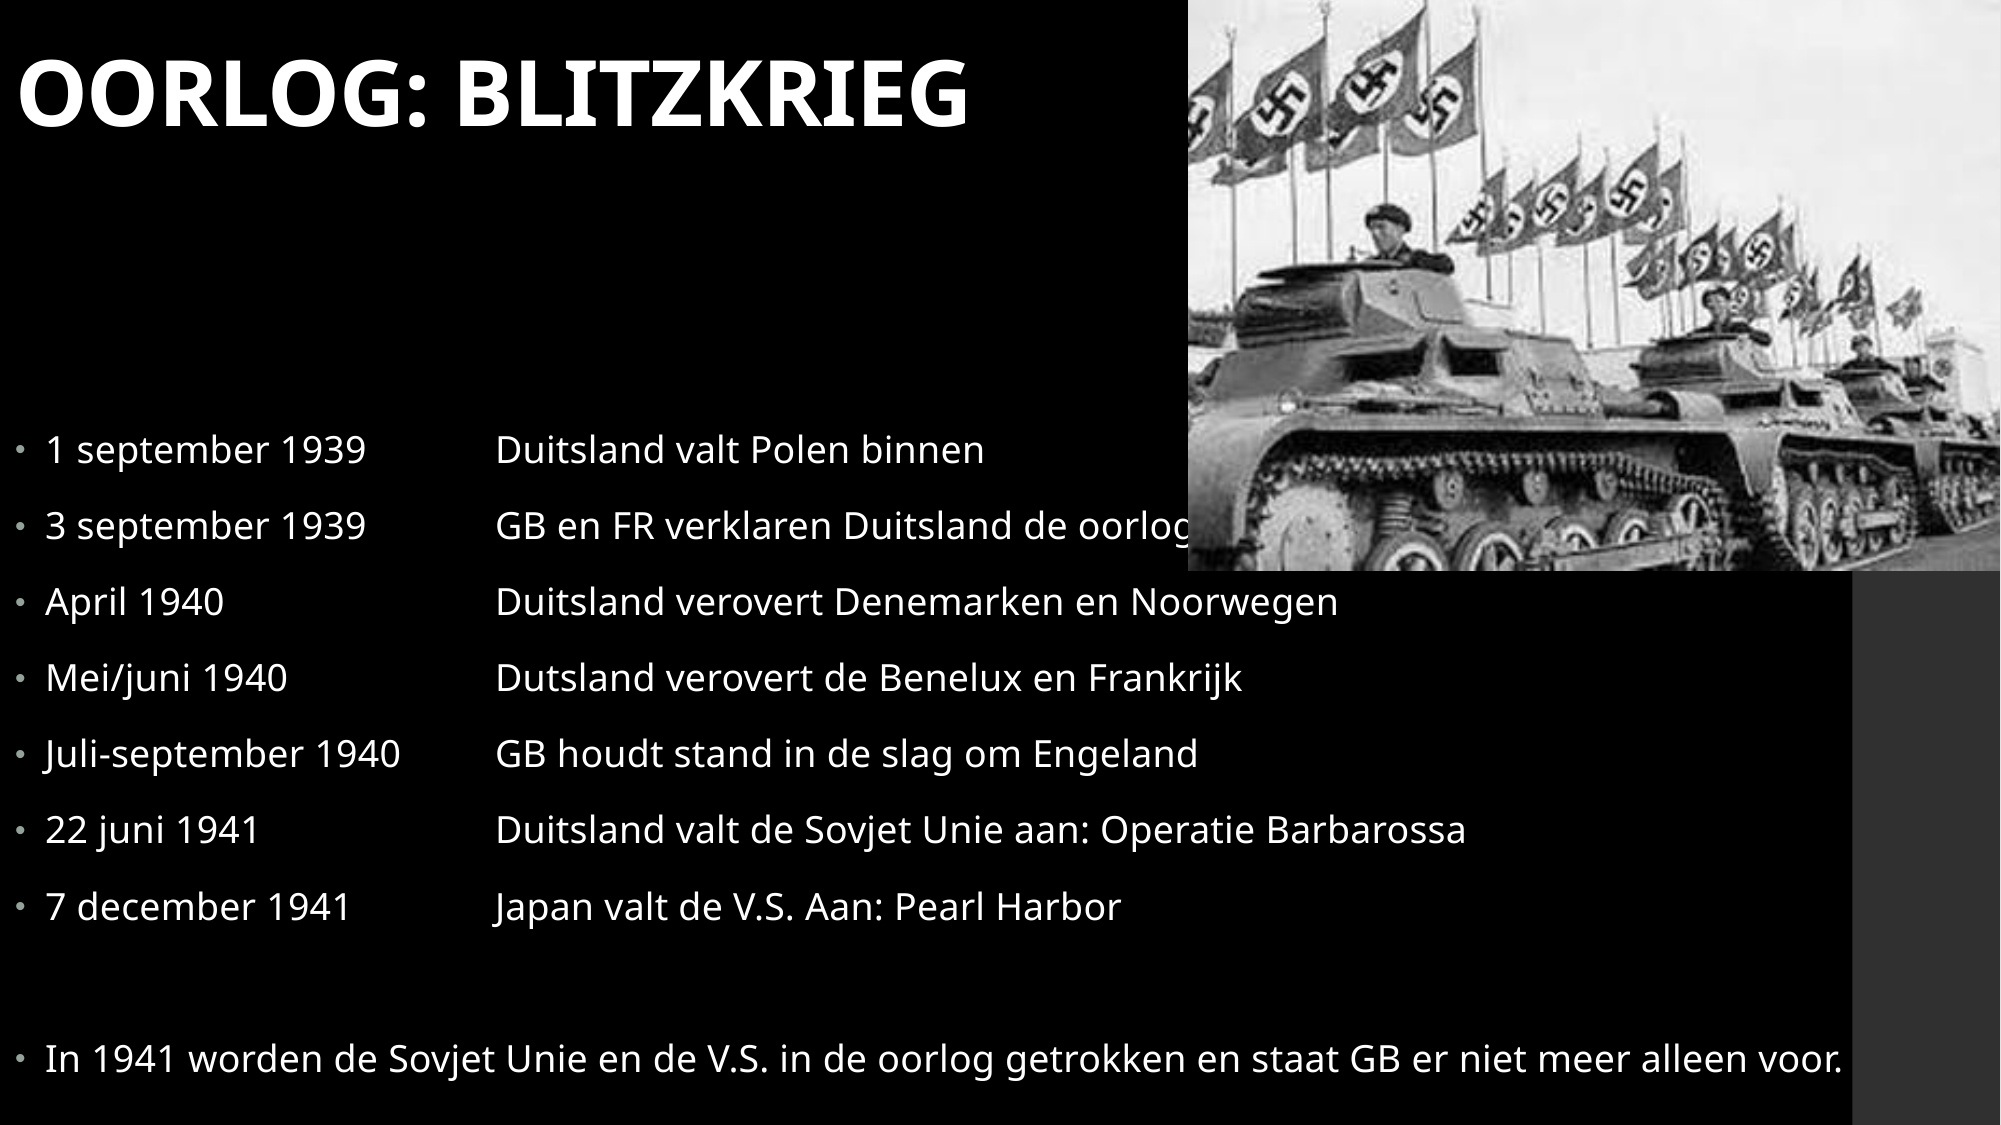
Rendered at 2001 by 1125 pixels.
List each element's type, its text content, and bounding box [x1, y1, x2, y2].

picture [1188, 0, 2000, 571]
title OORLOG: BLITZKRIEG [0, 0, 1182, 154]
list 1 september 1939 Duitsland valt Polen binnen 3 september 1939 GB en FR verklaren Duitsland de oorlog April 1940 Duitsland verovert Denemarken en Noorwegen Mei/juni 1940 Dutsland verovert de Benelux en Frankrijk Juli-september 1940 GB houdt stand in de slag om Engeland 22 juni 1941 Duitsland valt de Sovjet Unie aan: Operatie Barbarossa 7 december 1941 Japan valt de V.S. Aan: Pearl Harbor In 1941 worden de Sovjet Unie en de V.S. in de oorlog getrokken en staat GB er niet meer alleen voor. [0, 422, 2000, 1125]
